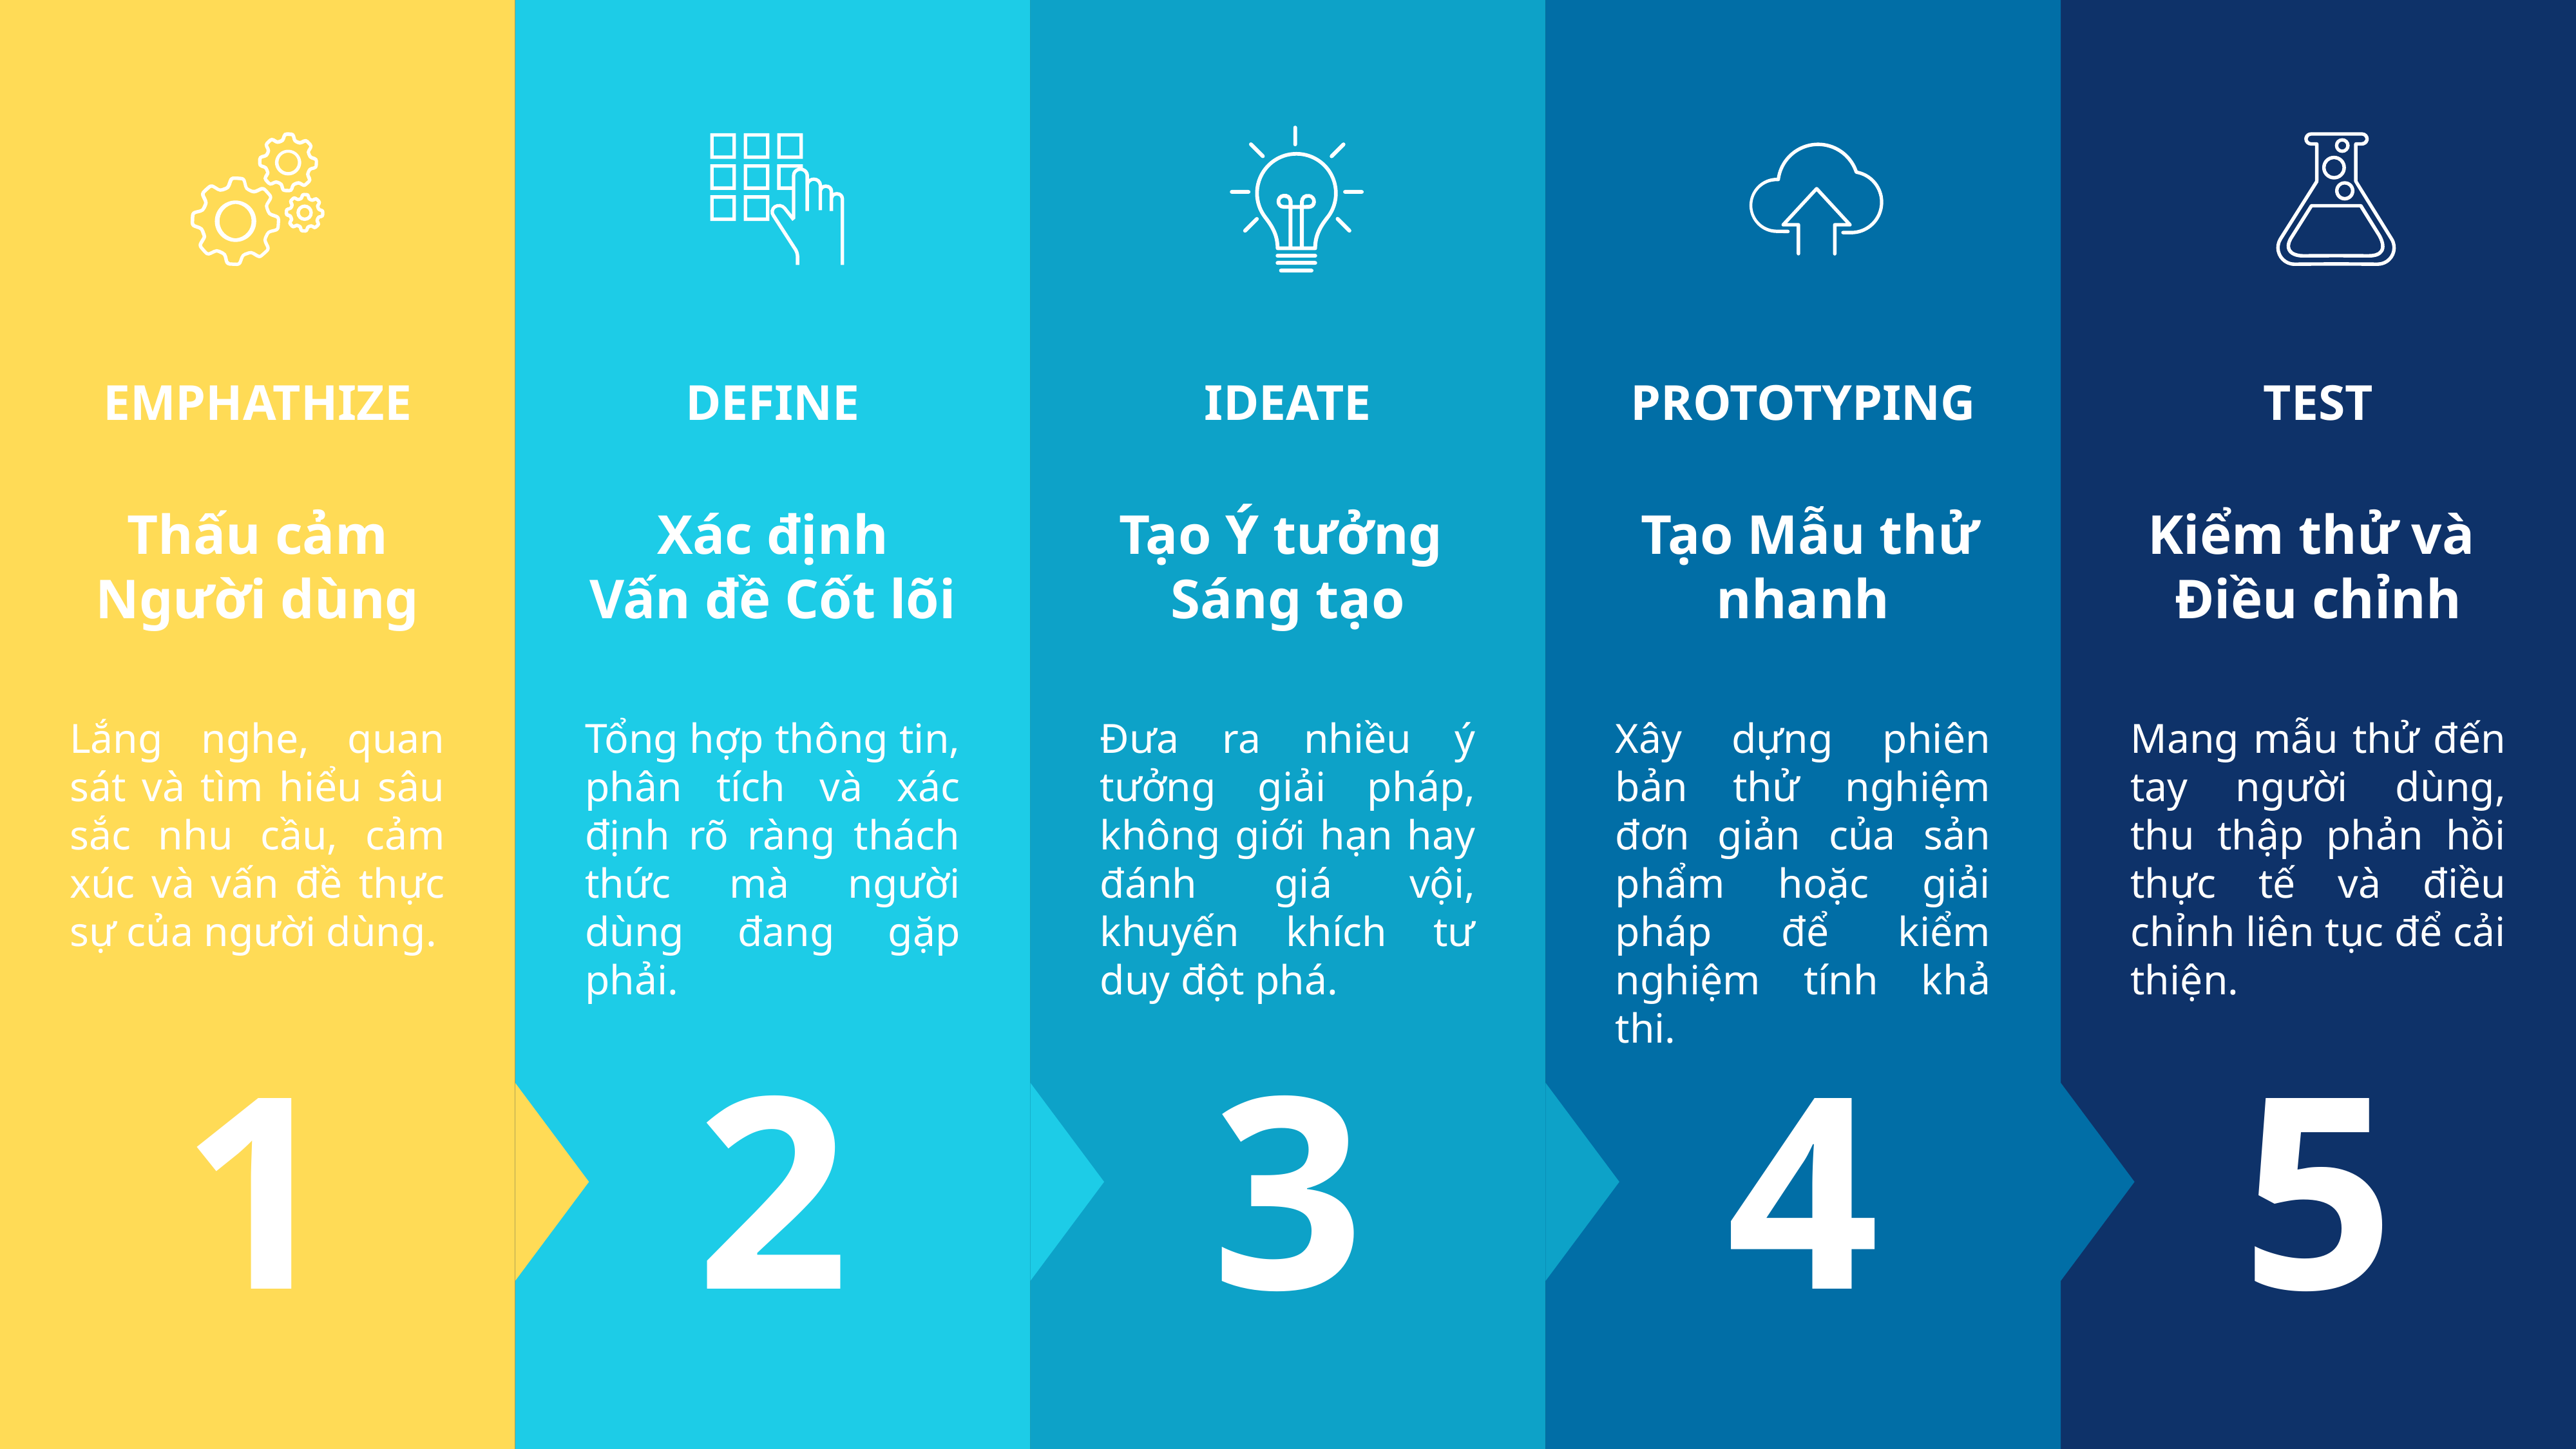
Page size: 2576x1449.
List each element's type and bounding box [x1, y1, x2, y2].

text_box [1104, 0, 1619, 1449]
text_box [1230, 126, 1364, 273]
text_box [710, 133, 844, 265]
text_box [2276, 132, 2396, 266]
text_box [2135, 0, 2576, 1449]
text_box [589, 0, 1104, 1449]
text_box [0, 0, 589, 1449]
text_box [190, 132, 325, 267]
text_box [1749, 142, 1884, 256]
text_box [1619, 0, 2135, 1449]
